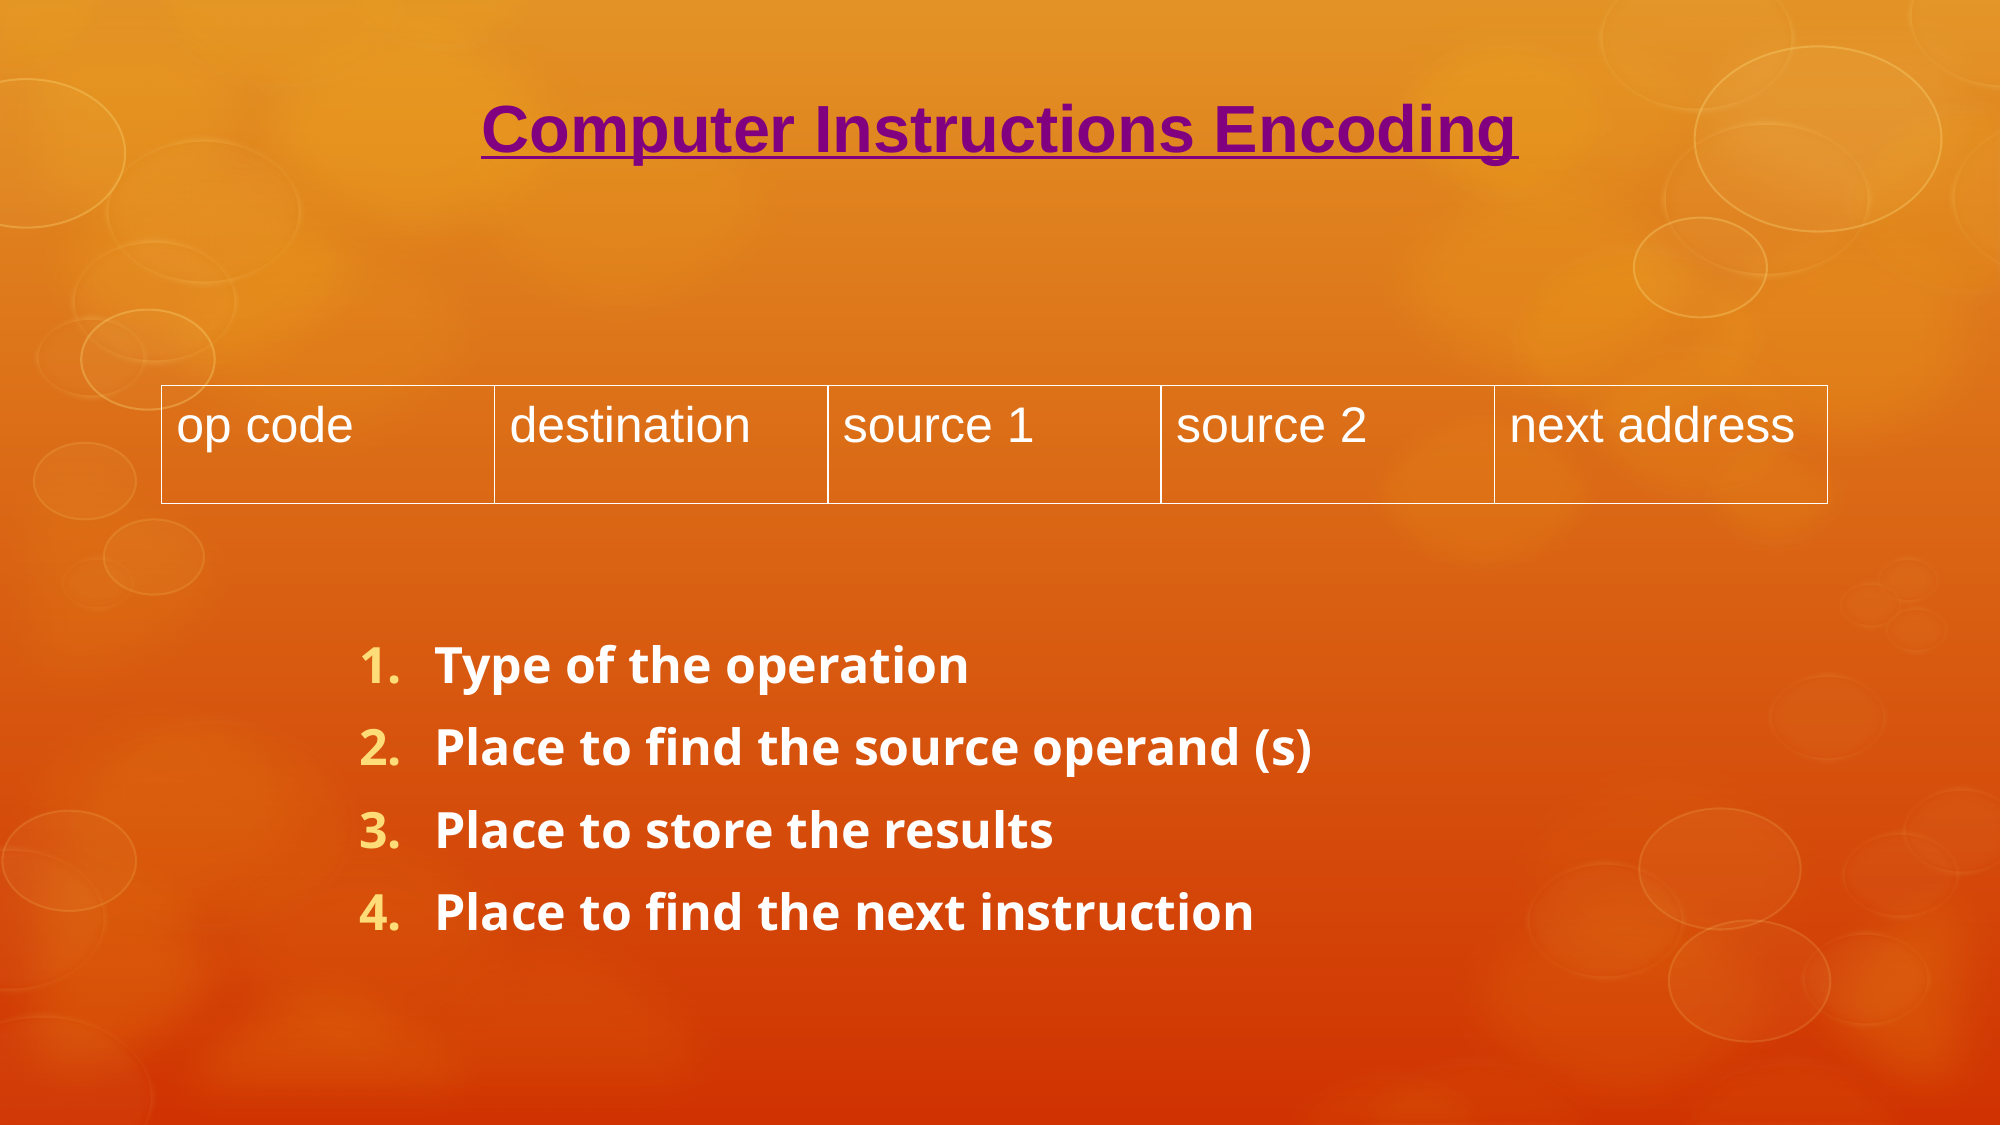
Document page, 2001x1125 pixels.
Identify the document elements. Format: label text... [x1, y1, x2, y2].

text_box Computer Instructions Encoding [249, 78, 1750, 173]
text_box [160, 384, 1829, 504]
list Type of the operation Place to find the source operand (s) Place to store the results Place to find the next instruction [344, 515, 1656, 1125]
